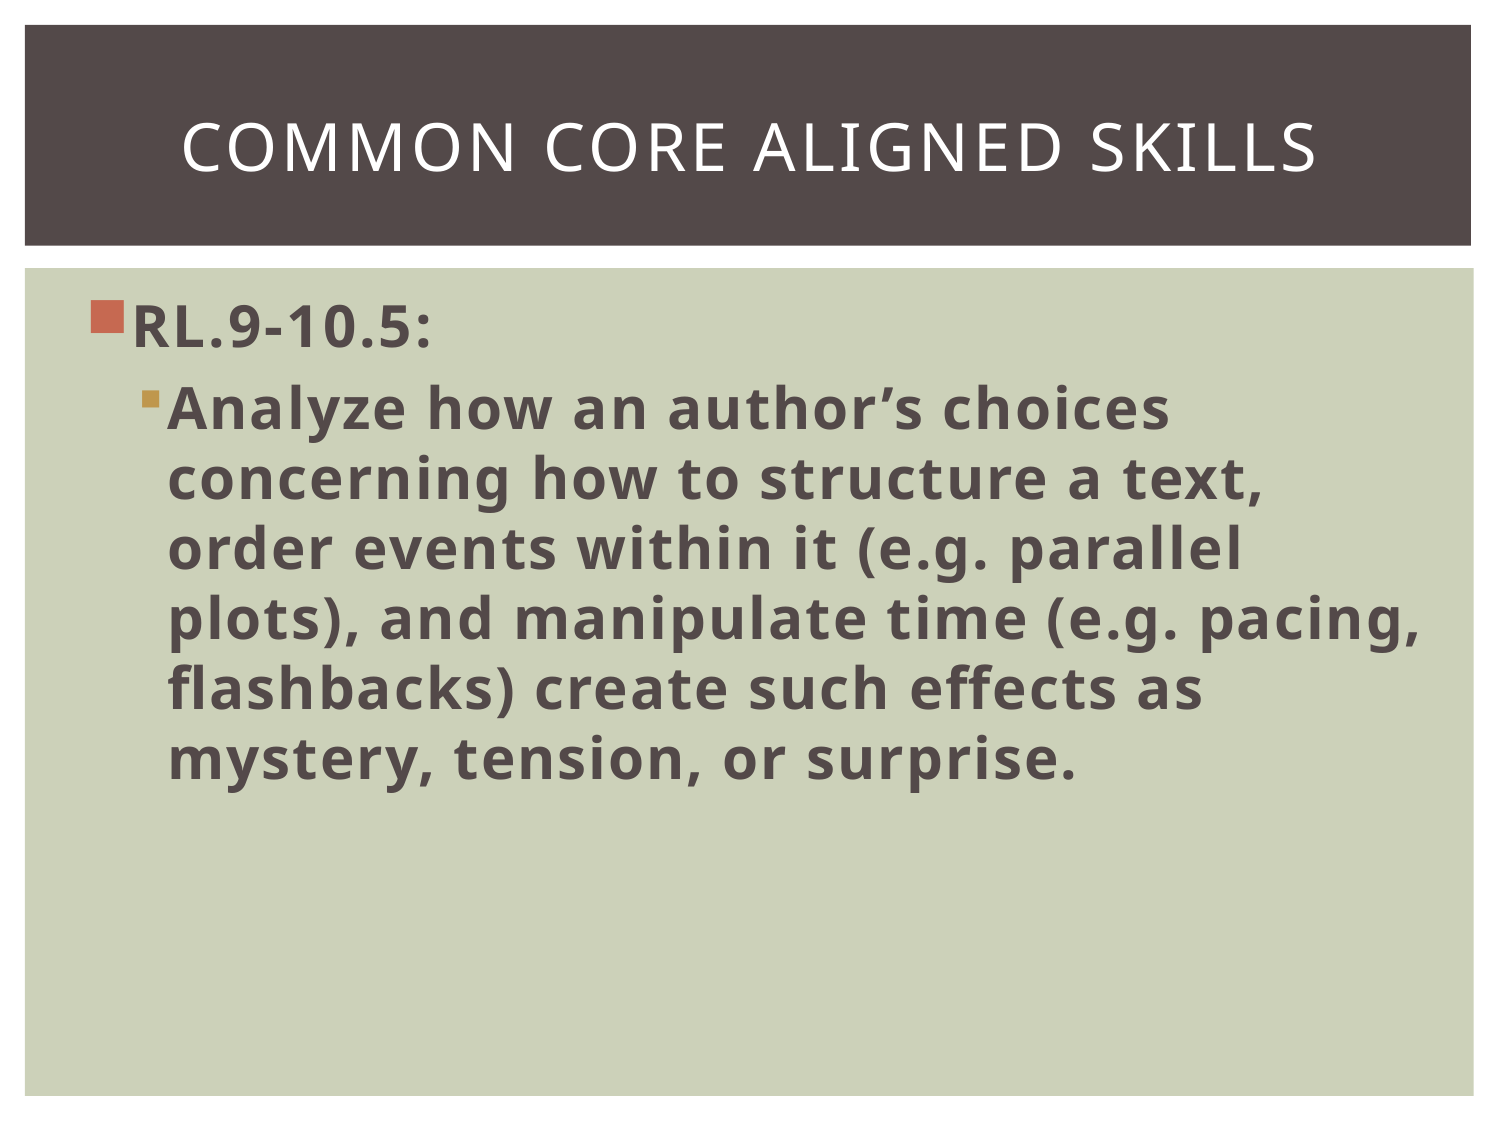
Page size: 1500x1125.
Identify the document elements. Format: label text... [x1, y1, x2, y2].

list RL.9-10.5: Analyze how an author’s choices concerning how to structure a text, order events within it (e.g. parallel plots), and manipulate time (e.g. pacing, flashbacks) create such effects as mystery, tension, or surprise. [62, 281, 1442, 1005]
title Common Core Aligned Skills [62, 58, 1438, 232]
